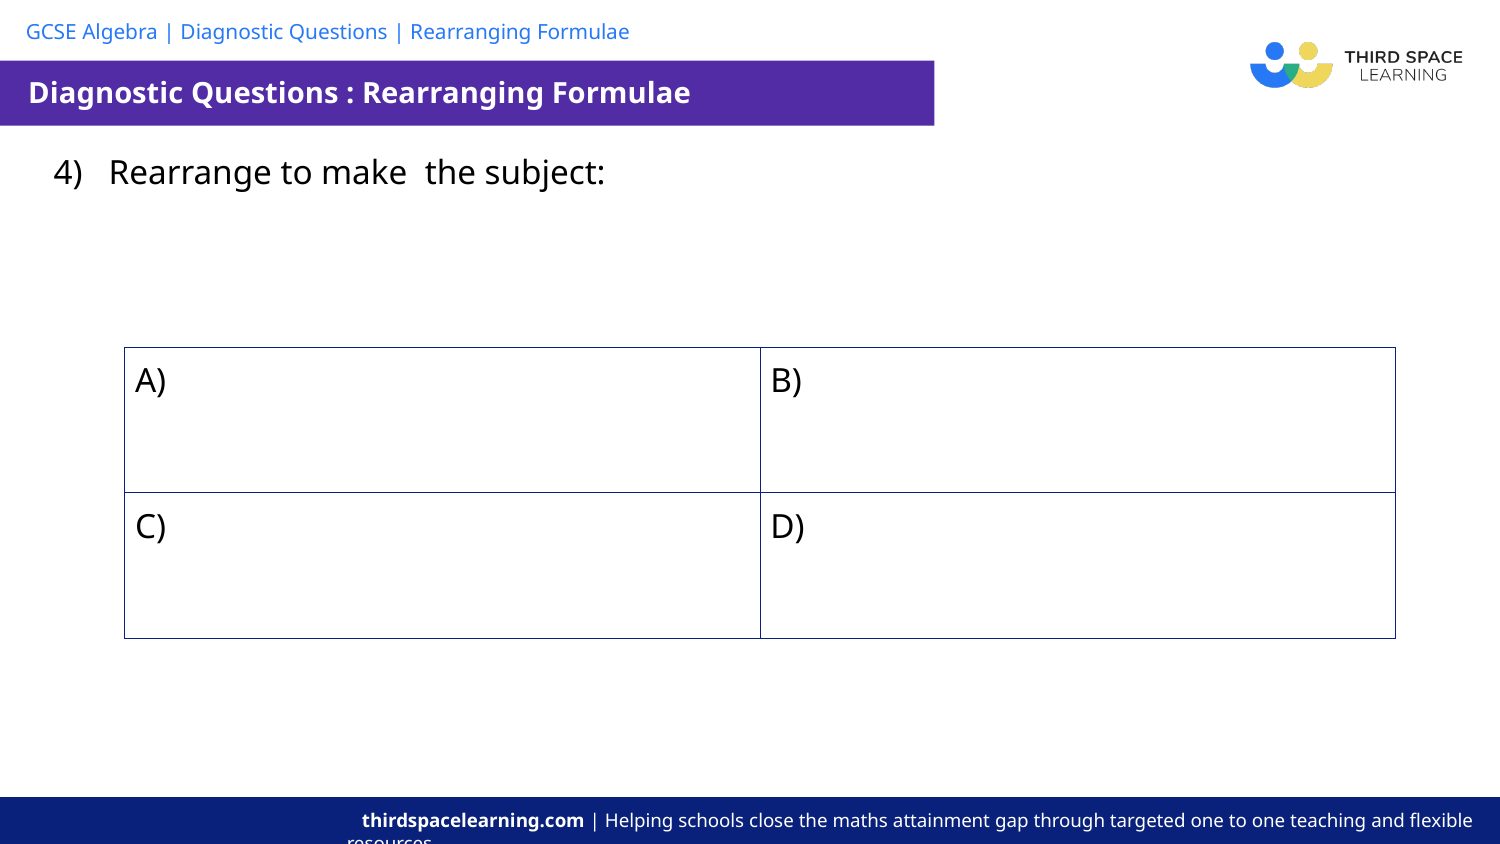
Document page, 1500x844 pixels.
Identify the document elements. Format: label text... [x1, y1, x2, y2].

picture [1250, 33, 1465, 99]
text_box Diagnostic Questions : Rearranging Formulae [13, 59, 792, 125]
